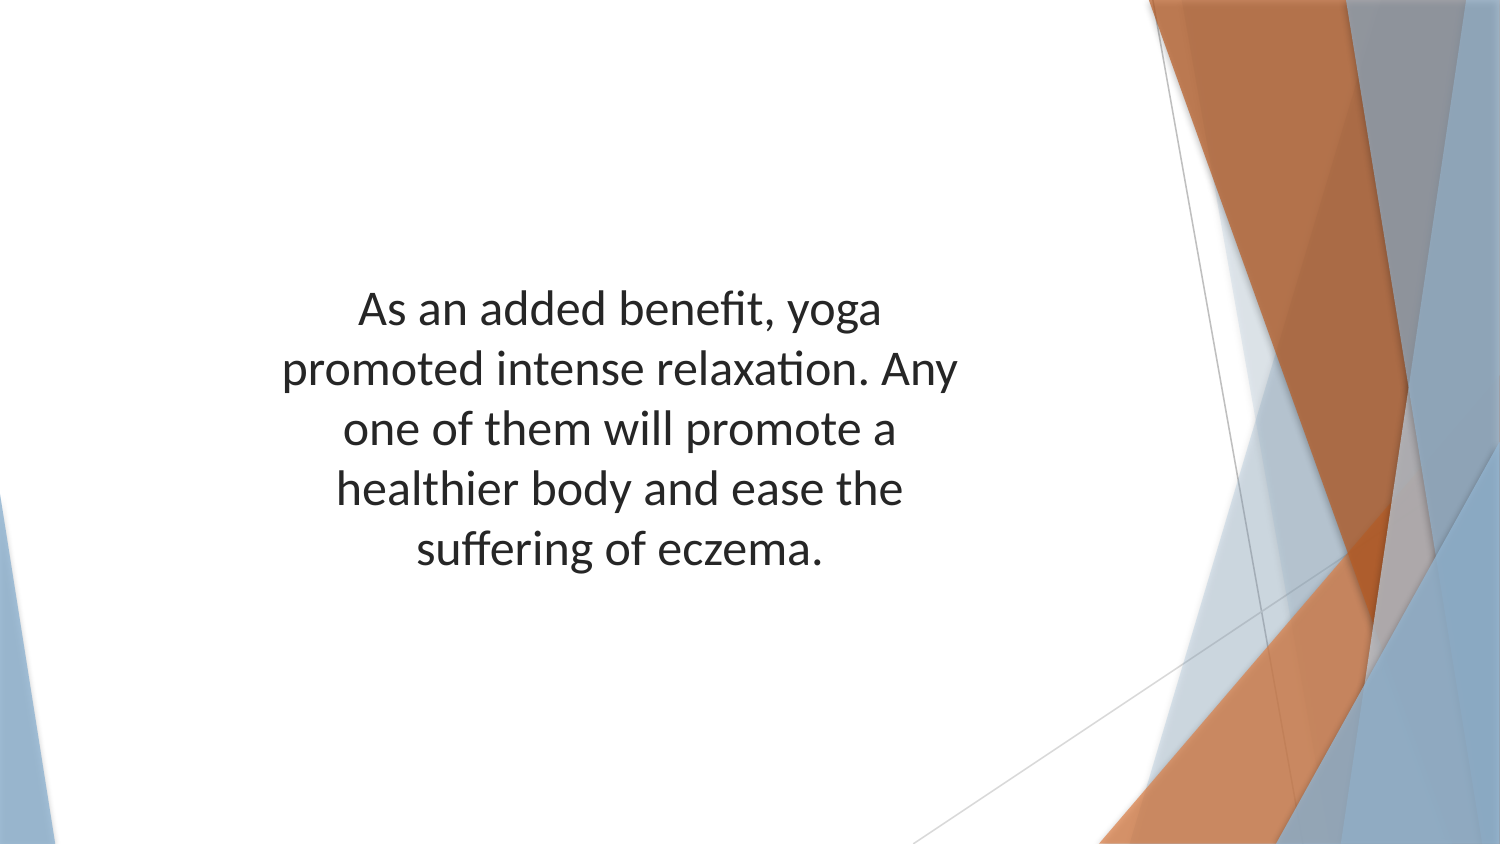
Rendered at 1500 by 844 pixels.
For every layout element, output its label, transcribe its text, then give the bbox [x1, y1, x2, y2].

list As an added benefit, yoga promoted intense relaxation. Any one of them will promote a healthier body and ease the suffering of eczema. [265, 268, 975, 611]
